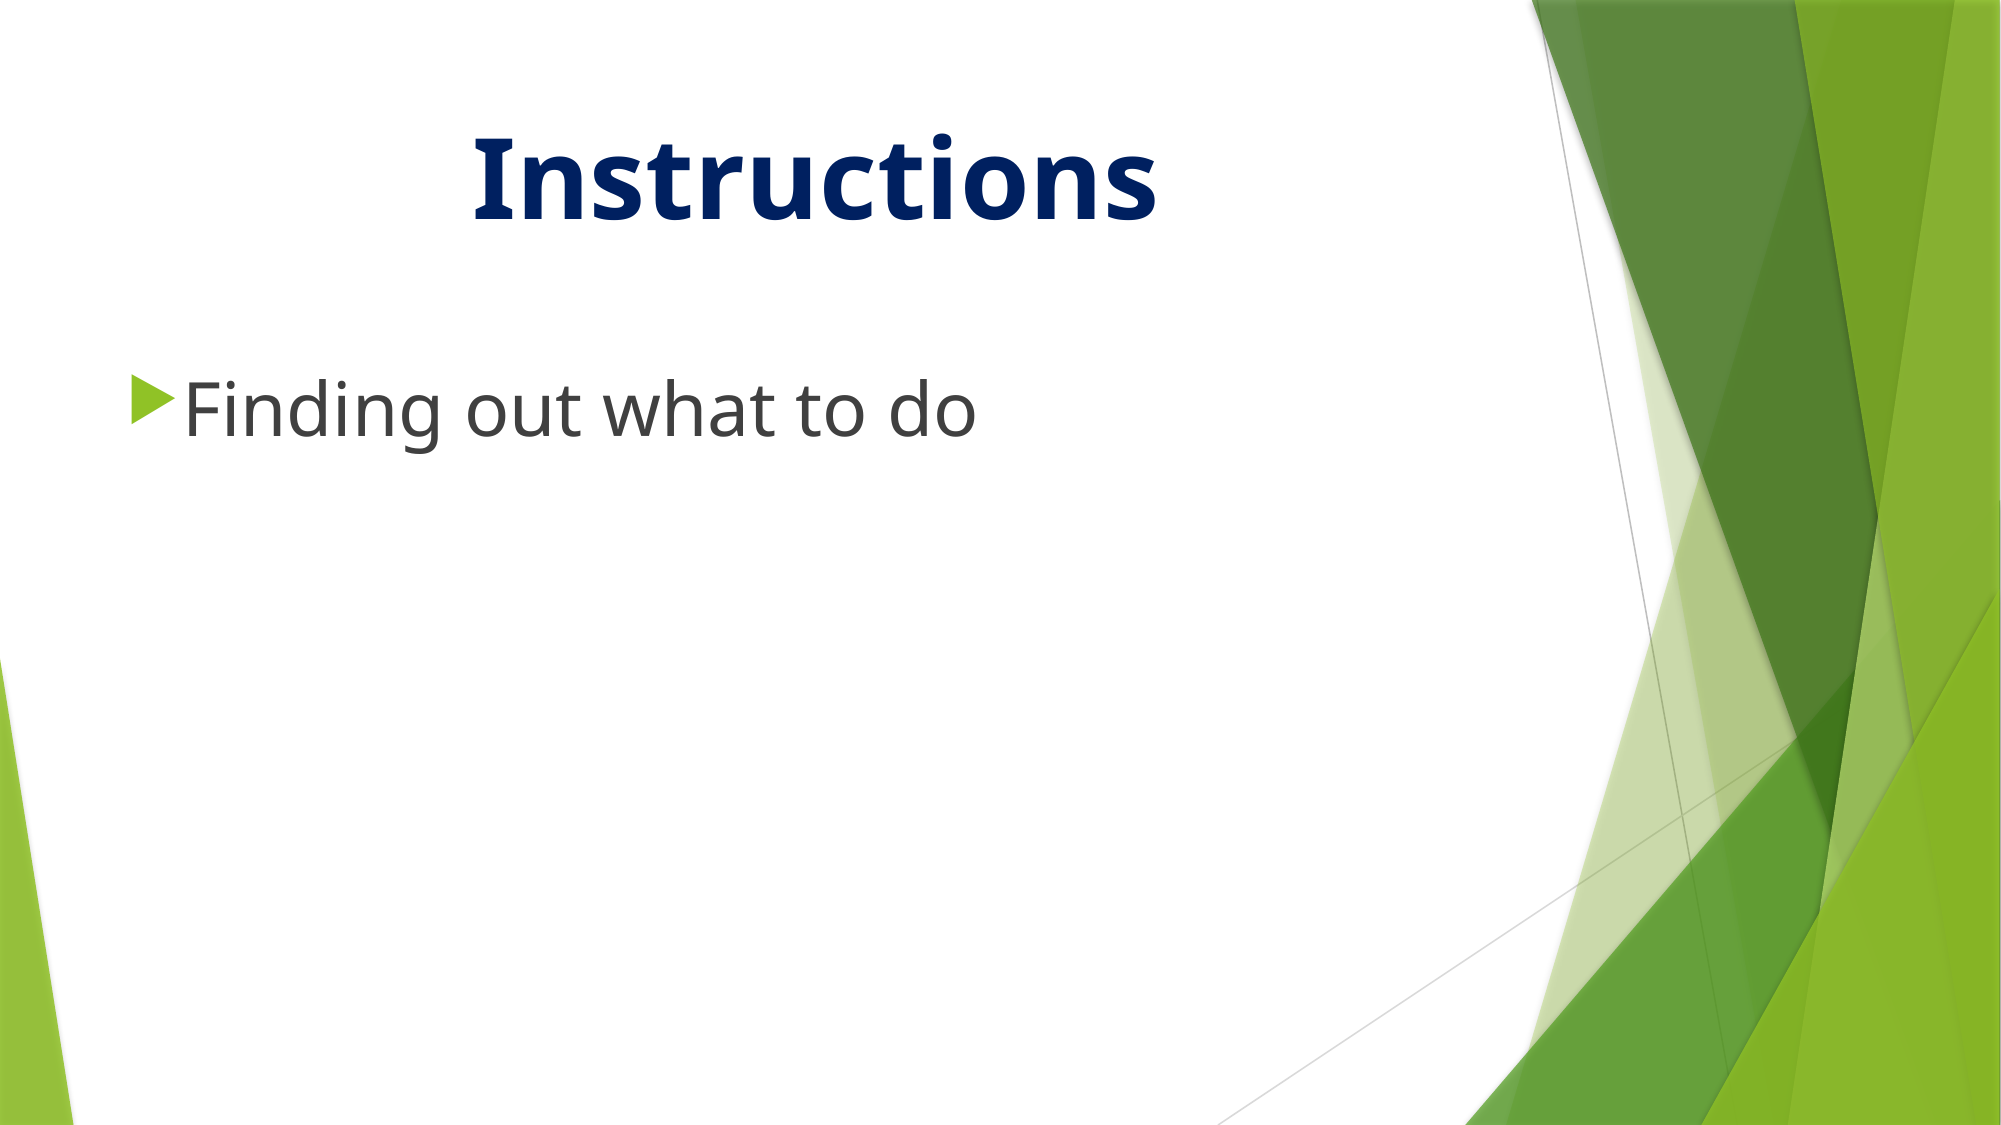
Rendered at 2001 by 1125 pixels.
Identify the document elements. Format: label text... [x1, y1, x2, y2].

title Instructions [111, 99, 1522, 317]
list Finding out what to do [111, 354, 1522, 992]
